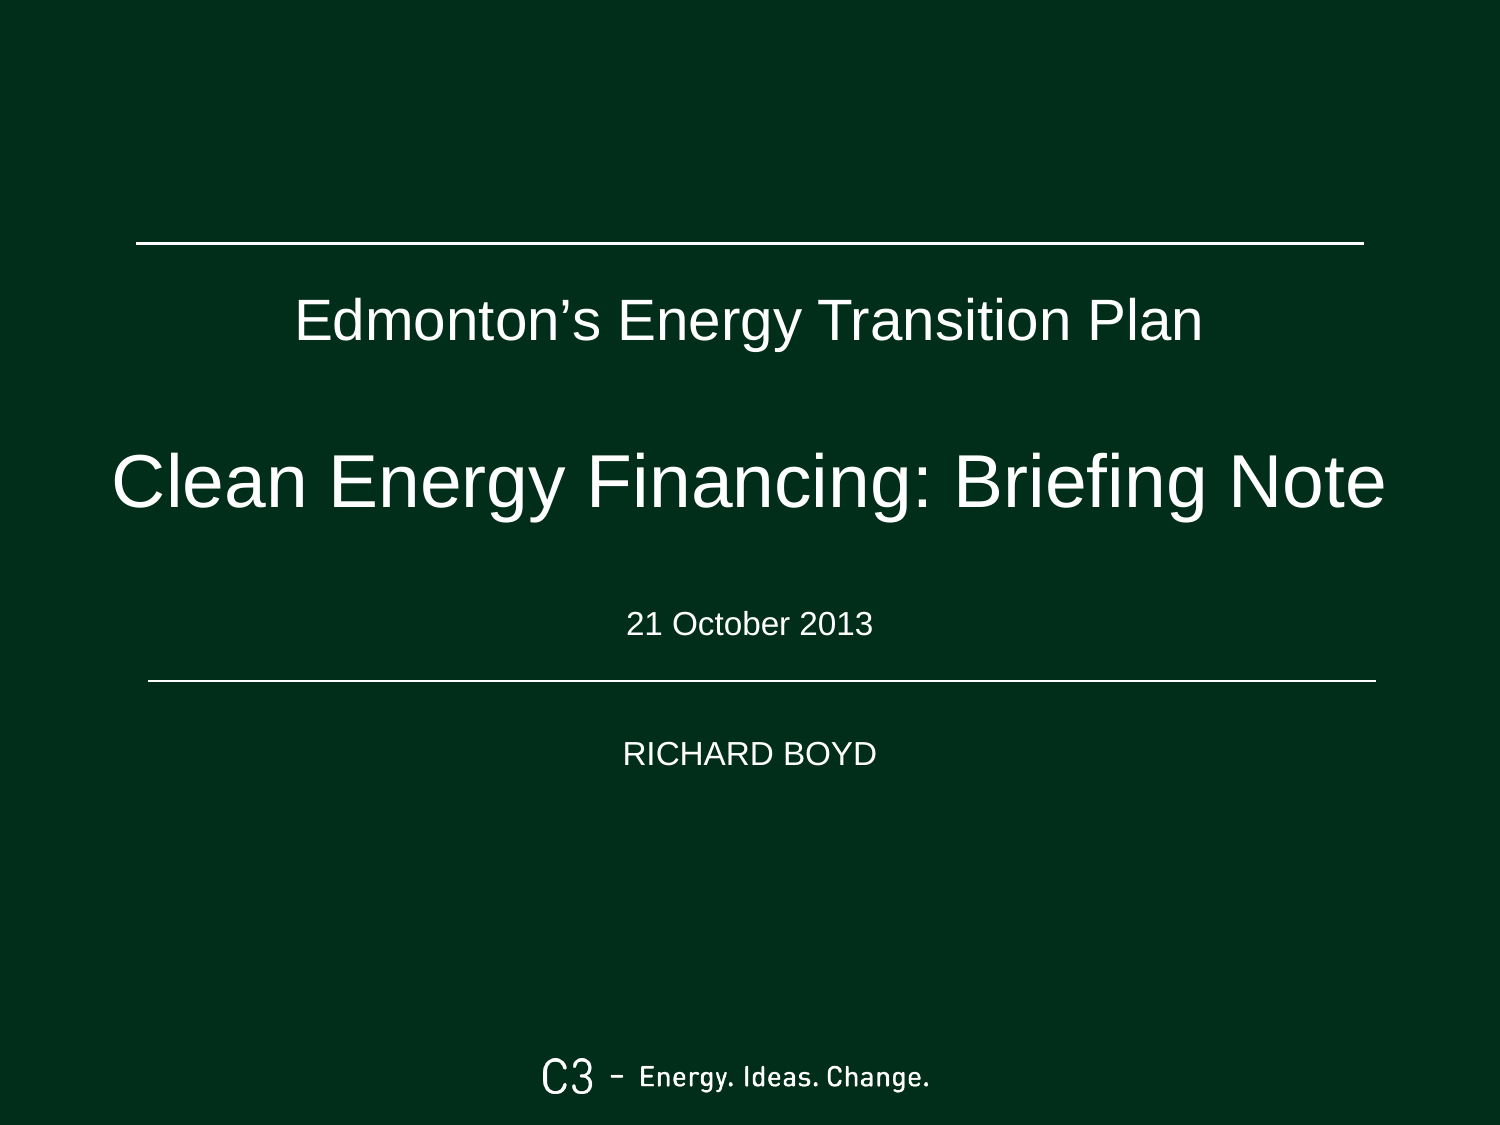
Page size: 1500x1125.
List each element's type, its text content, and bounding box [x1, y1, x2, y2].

title Edmonton’s Energy Transition Plan Clean Energy Financing: Briefing Note 21 October 2013 RICHARD BOYD [88, 266, 1412, 788]
picture [543, 1058, 928, 1094]
